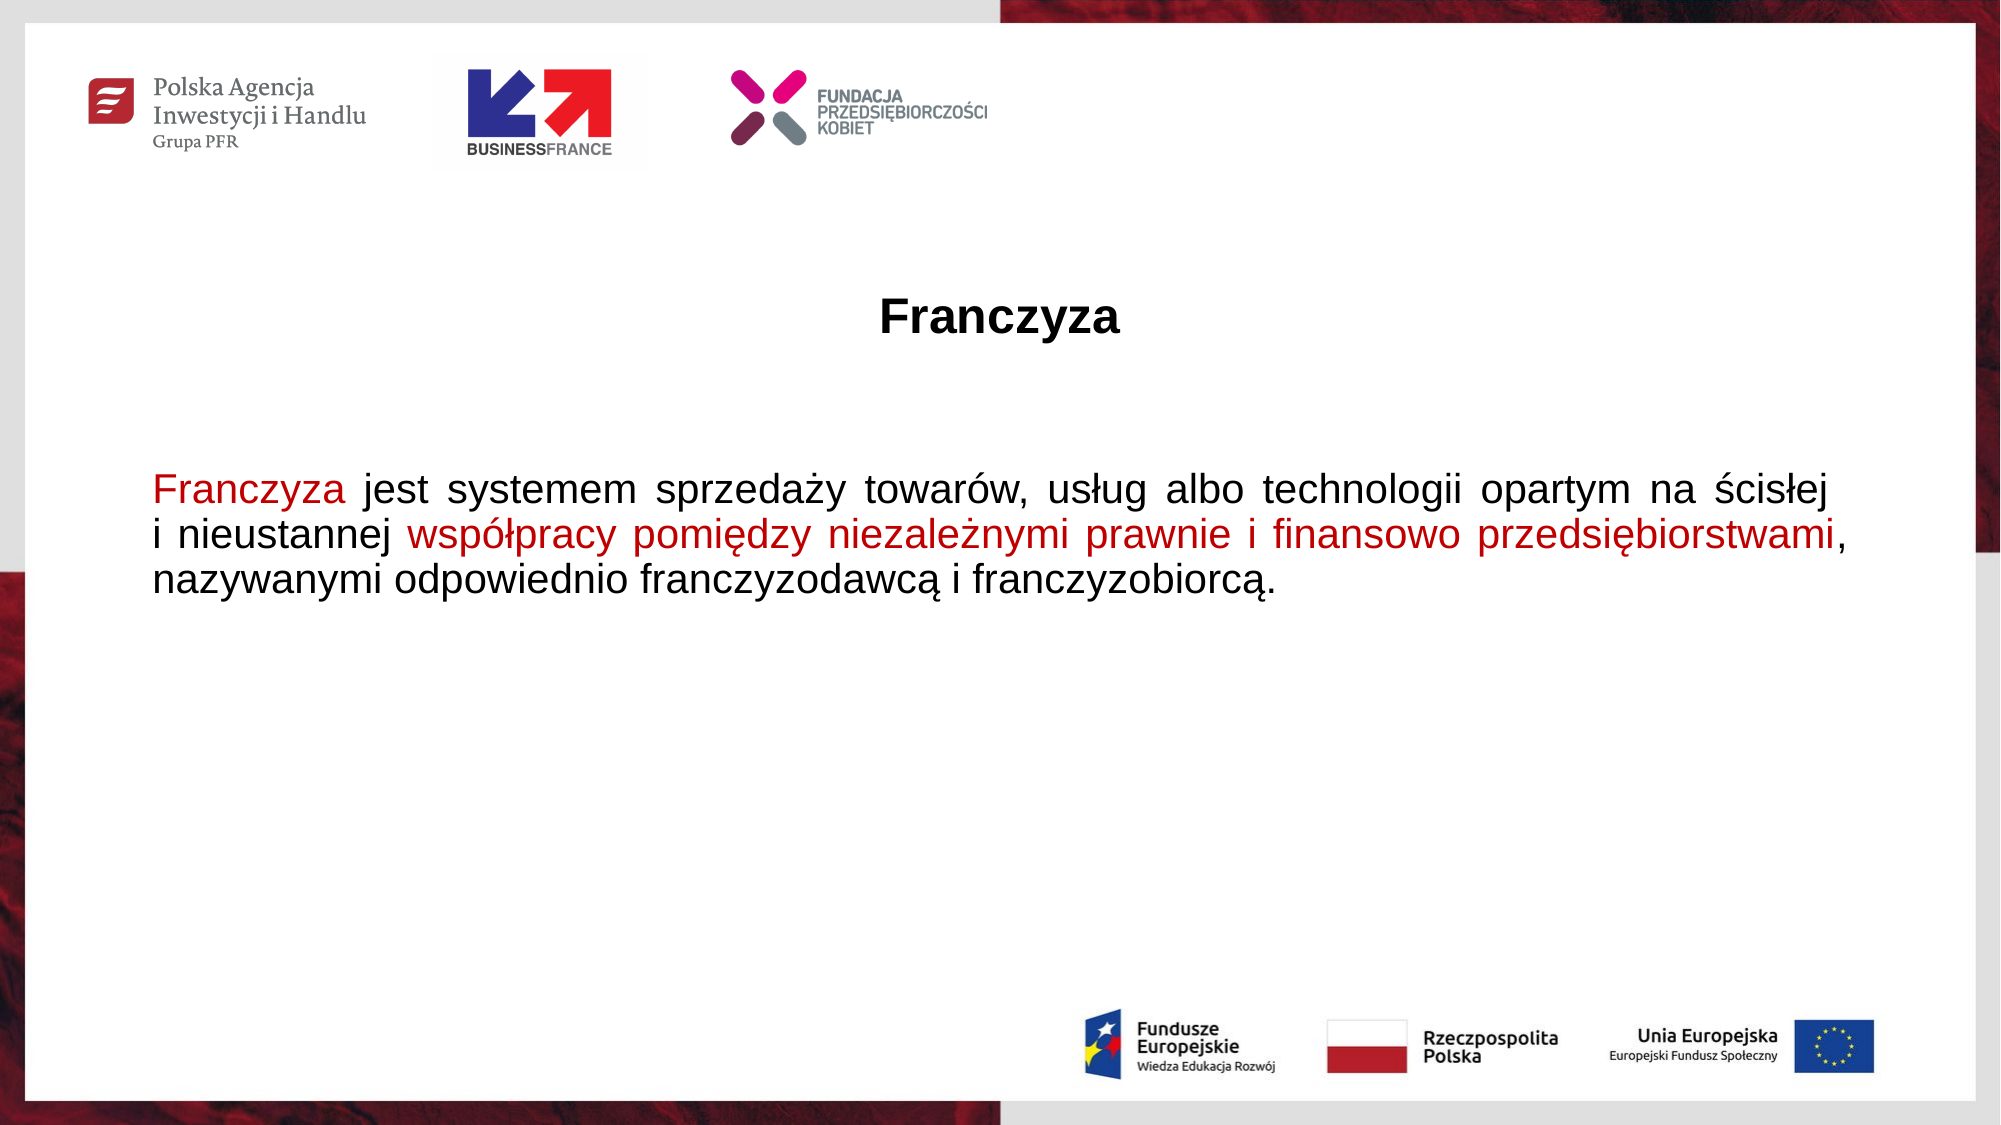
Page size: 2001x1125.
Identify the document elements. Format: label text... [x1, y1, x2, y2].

picture [0, 0, 2001, 1125]
list Franczyza jest systemem sprzedaży towarów, usług albo technologii opartym na ścisłej i nieustannej współpracy pomiędzy niezależnymi prawnie i finansowo przedsiębiorstwami, nazywanymi odpowiednio franczyzodawcą i franczyzobiorcą. [137, 460, 1863, 1125]
title Franczyza [137, 208, 1863, 427]
